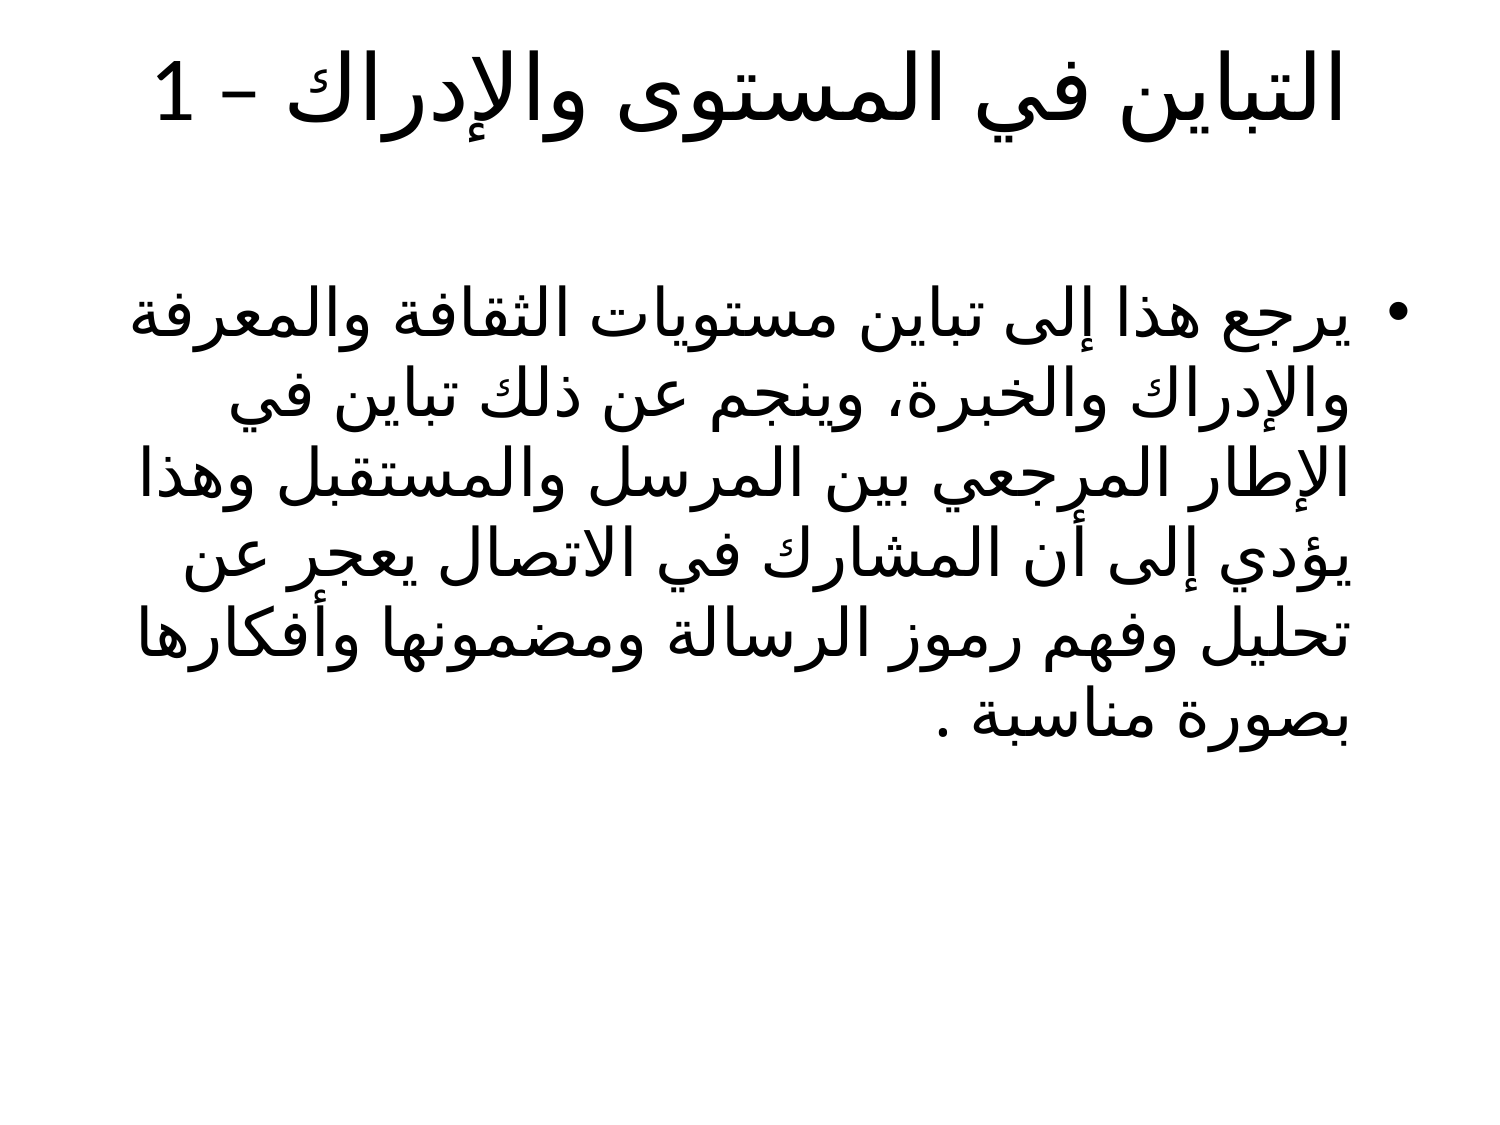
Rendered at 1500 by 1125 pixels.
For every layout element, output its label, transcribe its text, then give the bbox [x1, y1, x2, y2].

list يرجع هذا إلى تباين مستويات الثقافة والمعرفة والإدراك والخبرة، وينجم عن ذلك تباين في الإطار المرجعي بين المرسل والمستقبل وهذا يؤدي إلى أن المشارك في الاتصال يعجر عن تحليل وفهم رموز الرسالة ومضمونها وأفكارها بصورة مناسبة . [75, 262, 1425, 1005]
title 1 – التباين في المستوى والإدراك [75, 45, 1425, 233]
